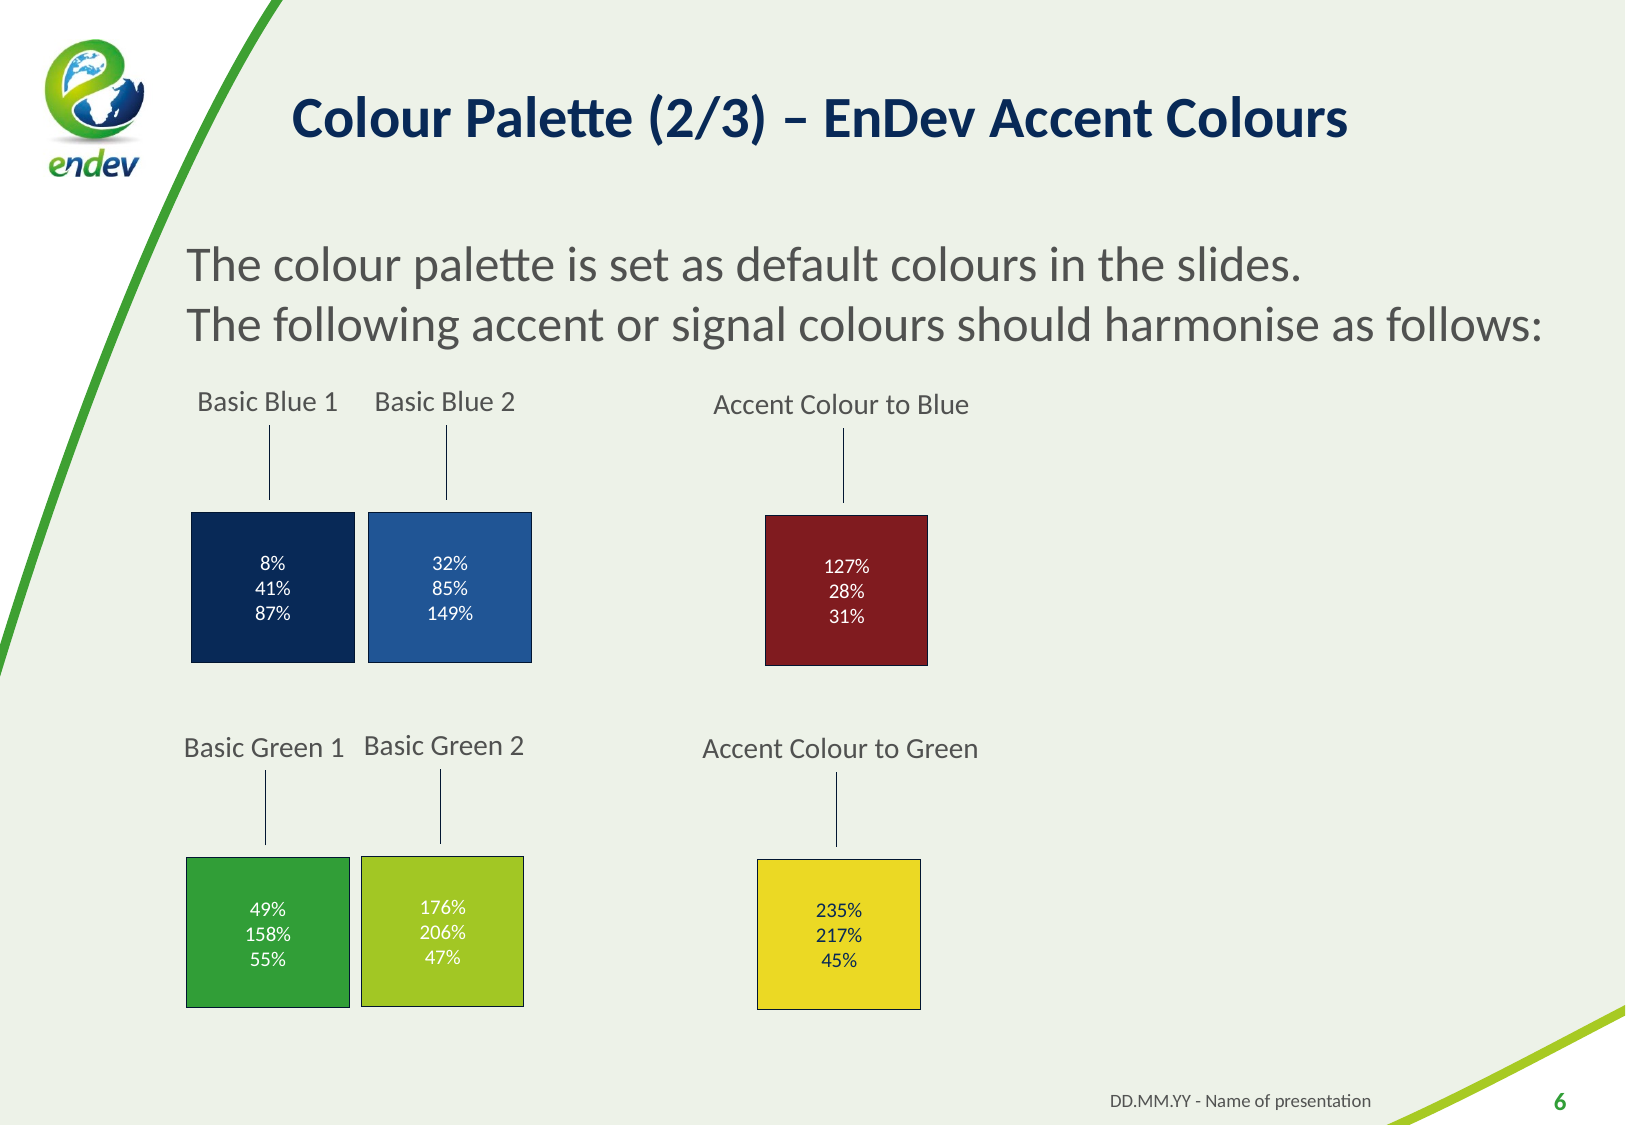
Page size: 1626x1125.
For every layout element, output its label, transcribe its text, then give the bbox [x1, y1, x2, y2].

title Colour Palette (2/3) – EnDev Accent Colours [292, 7, 1557, 158]
text_box Basic Green 2 [362, 731, 526, 769]
picture [32, 39, 157, 177]
text_box Basic Green 1 [183, 732, 346, 771]
text_box Basic Blue 1 [186, 387, 350, 425]
text_box Accent Colour to Blue [760, 390, 923, 428]
text_box 32% 85% 149% [368, 512, 532, 663]
text_box 49% 158% 55% [186, 857, 350, 1008]
text_box 8% 41% 87% [191, 512, 355, 663]
list The colour palette is set as default colours in the slides. The following accent or signal colours should harmonise as follows: [186, 231, 1545, 1075]
text_box 127% 28% 31% [765, 515, 928, 666]
slide_number 6 [1516, 1074, 1604, 1125]
text_box 176% 206% 47% [361, 856, 524, 1007]
text_box Basic Blue 2 [363, 387, 527, 425]
text_box 235% 217% 45% [757, 859, 921, 1010]
footer DD.MM.YY - Name of presentation [871, 1074, 1387, 1125]
text_box Accent Colour to Green [759, 734, 922, 772]
